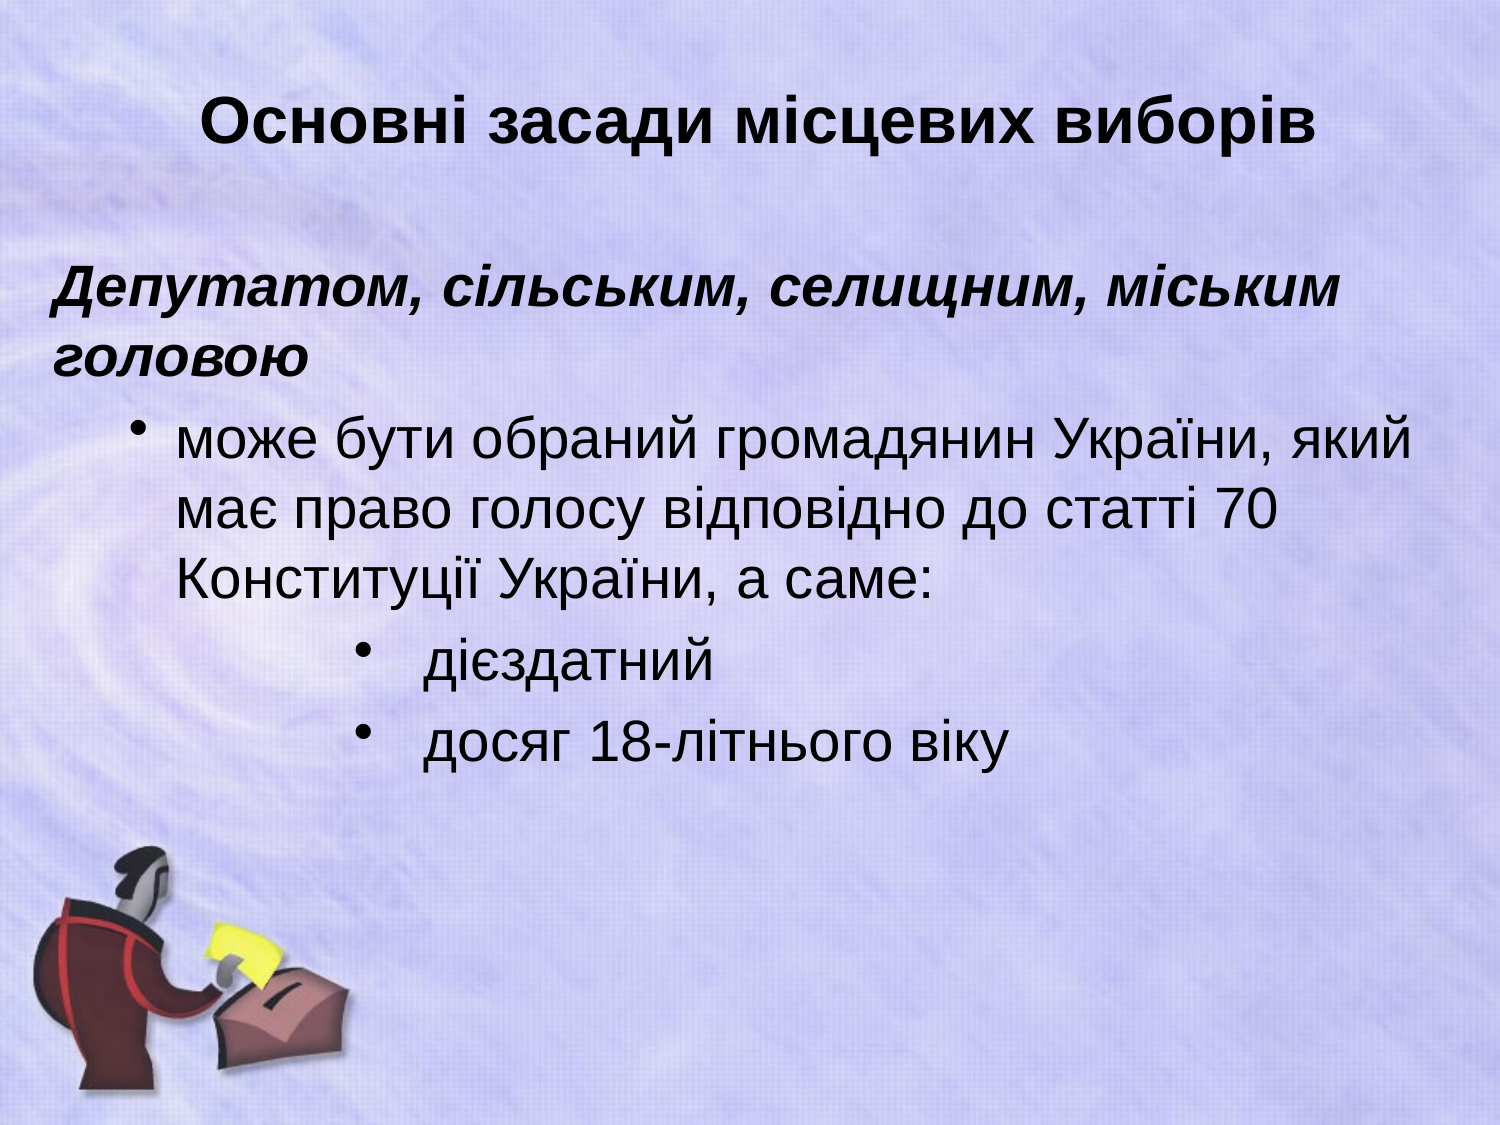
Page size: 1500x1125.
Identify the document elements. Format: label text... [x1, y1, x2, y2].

list Депутатом, сільським, селищним, міським головою може бути обраний громадянин України, який має право голосу відповідно до статті 70 Конституції України, а саме: дієздатний досяг 18-літнього віку [38, 168, 1480, 942]
title Основні засади місцевих виборів [38, 44, 1480, 165]
picture [0, 0, 1500, 1125]
